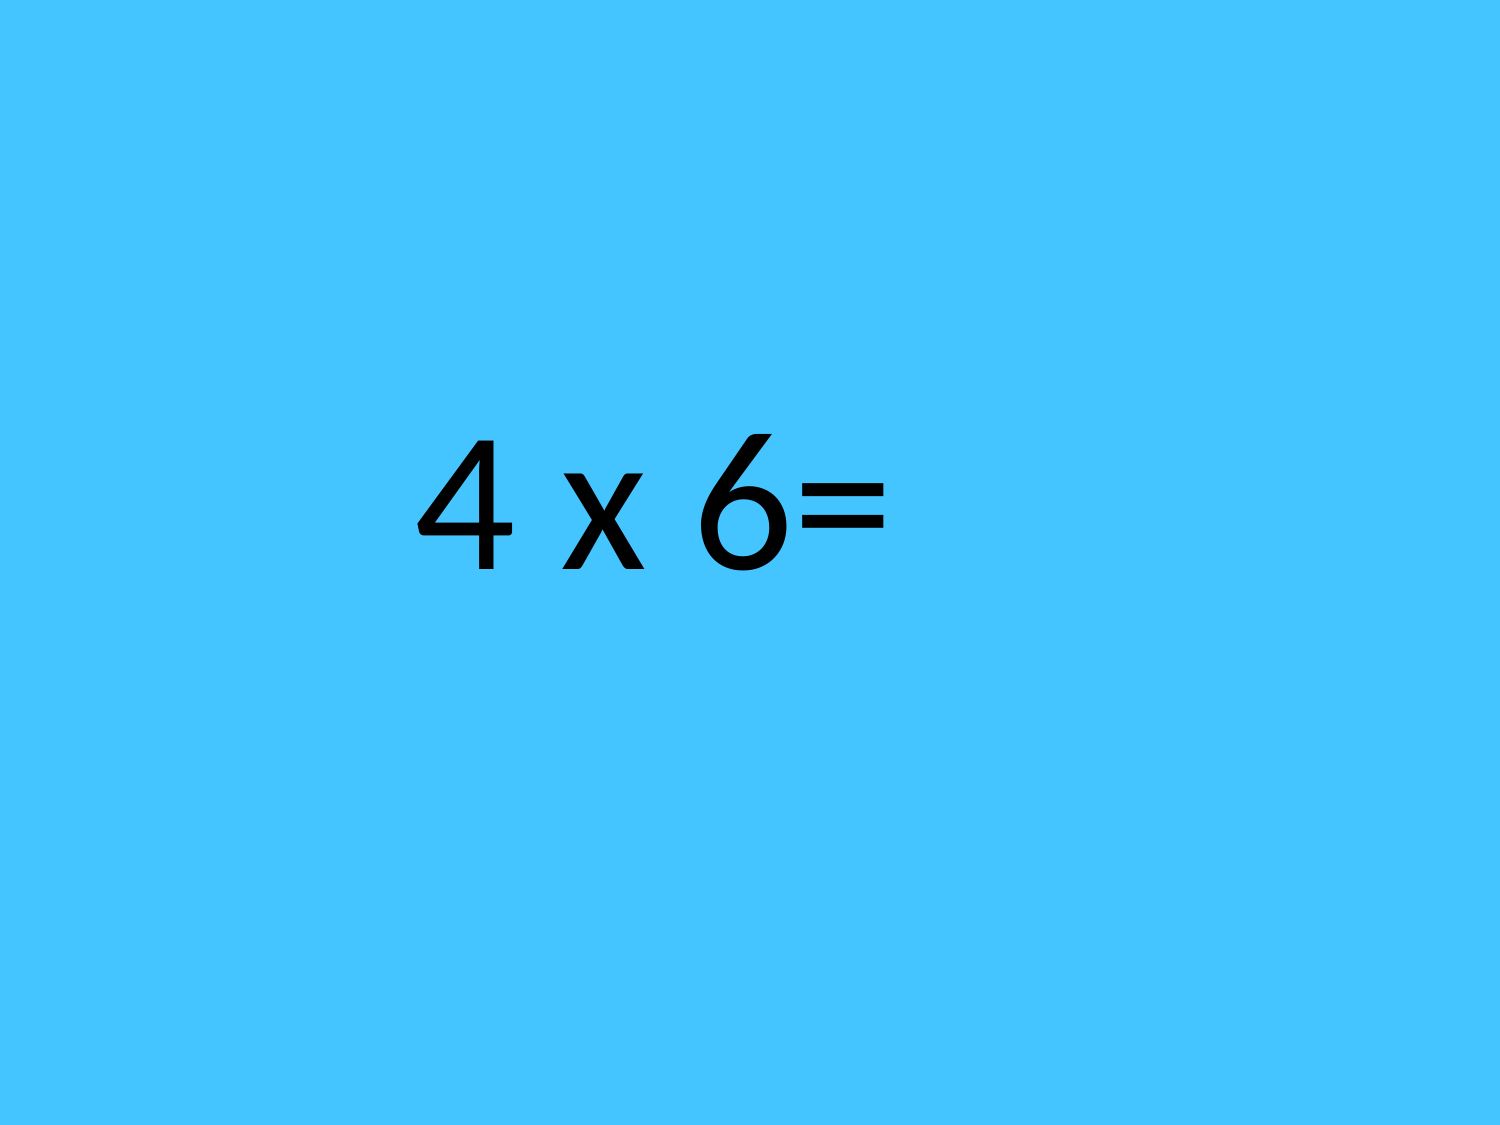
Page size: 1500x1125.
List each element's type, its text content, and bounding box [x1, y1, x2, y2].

text_box 4 x 6= [399, 362, 1063, 618]
